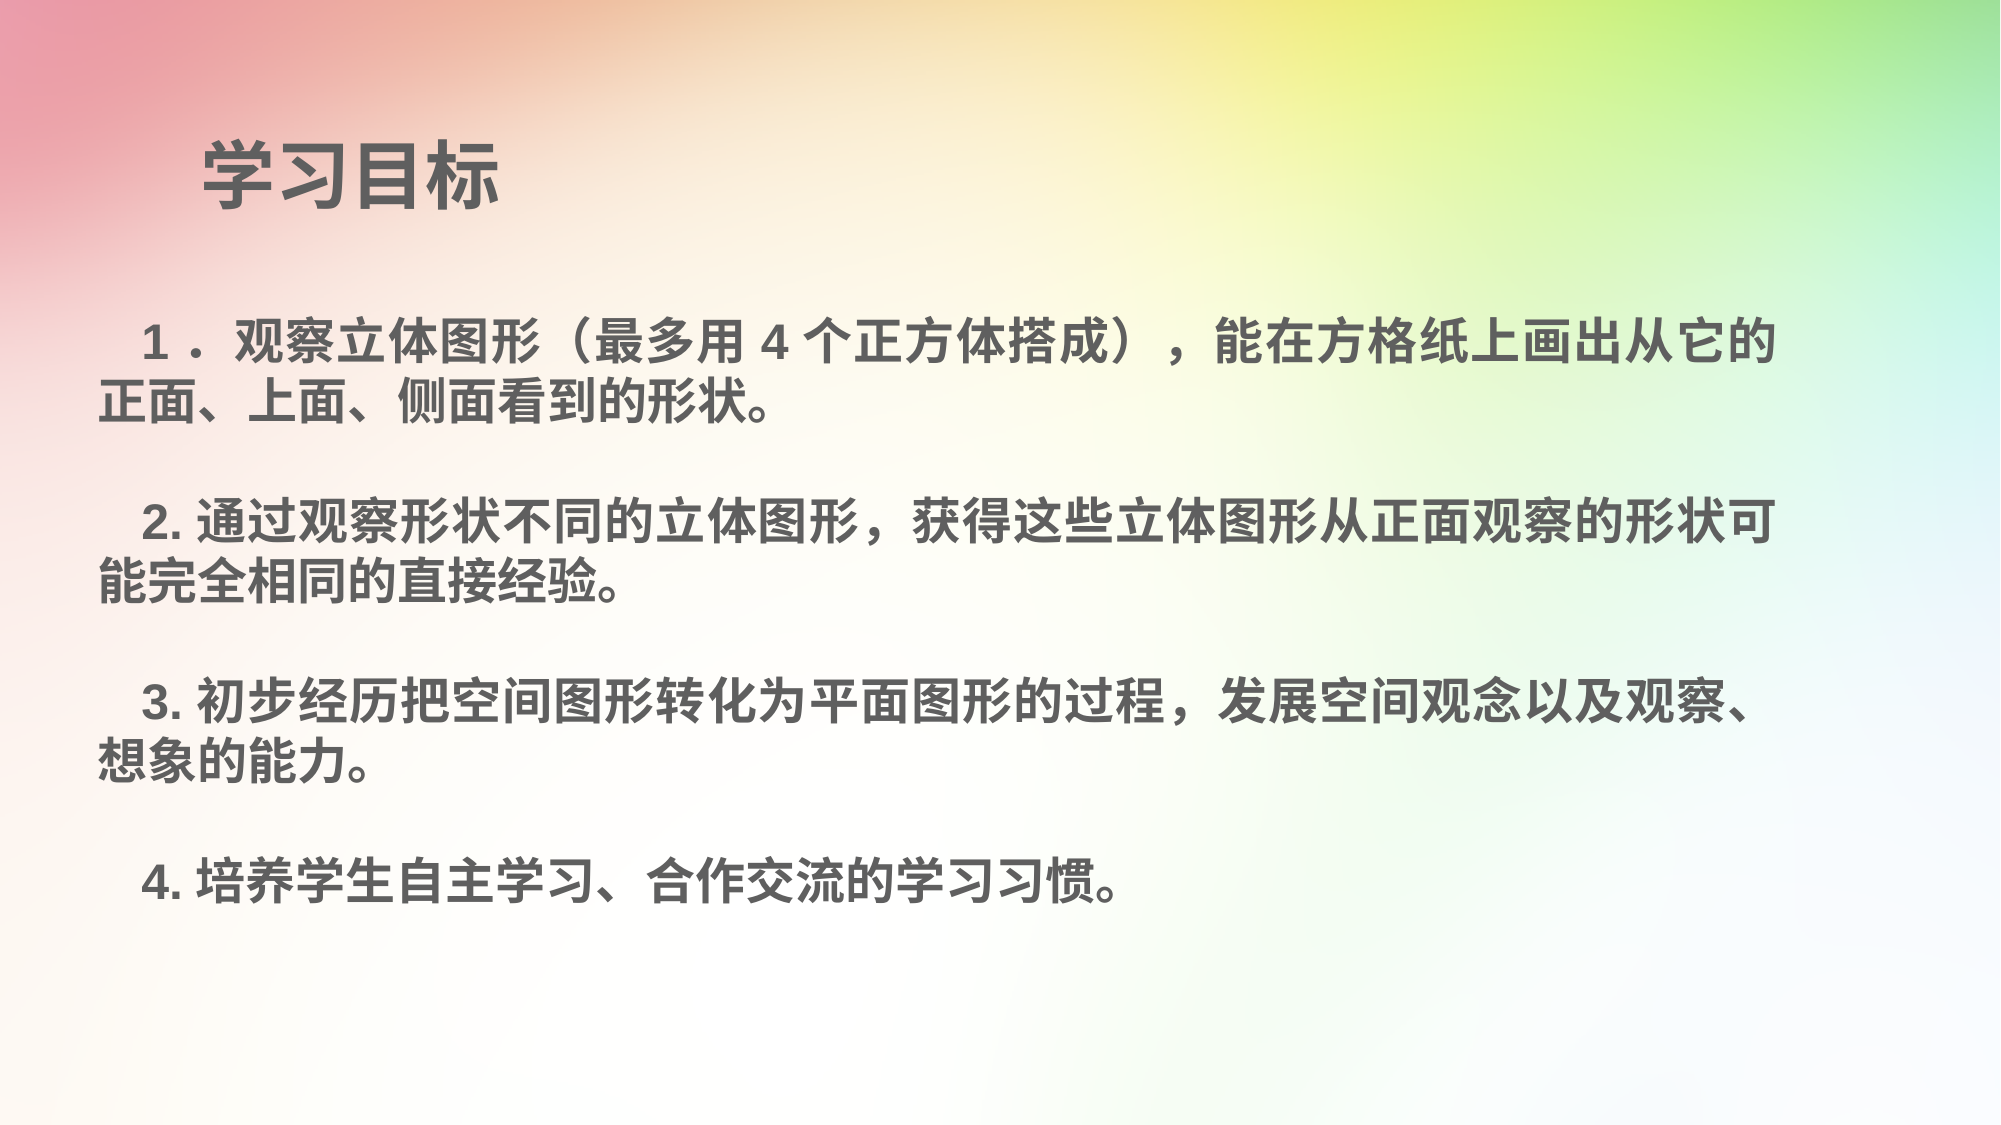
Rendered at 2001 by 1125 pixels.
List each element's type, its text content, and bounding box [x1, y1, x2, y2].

text_box 1．观察立体图形（最多用4个正方体搭成），能在方格纸上画出从它的正面、上面、侧面看到的形状。 2.通过观察形状不同的立体图形，获得这些立体图形从正面观察的形状可能完全相同的直接经验。 3.初步经历把空间图形转化为平面图形的过程，发展空间观念以及观察、想象的能力。 4.培养学生自主学习、合作交流的学习习惯。 [82, 242, 1794, 917]
text_box 学习目标 [82, 131, 748, 242]
picture [0, 0, 2001, 1125]
